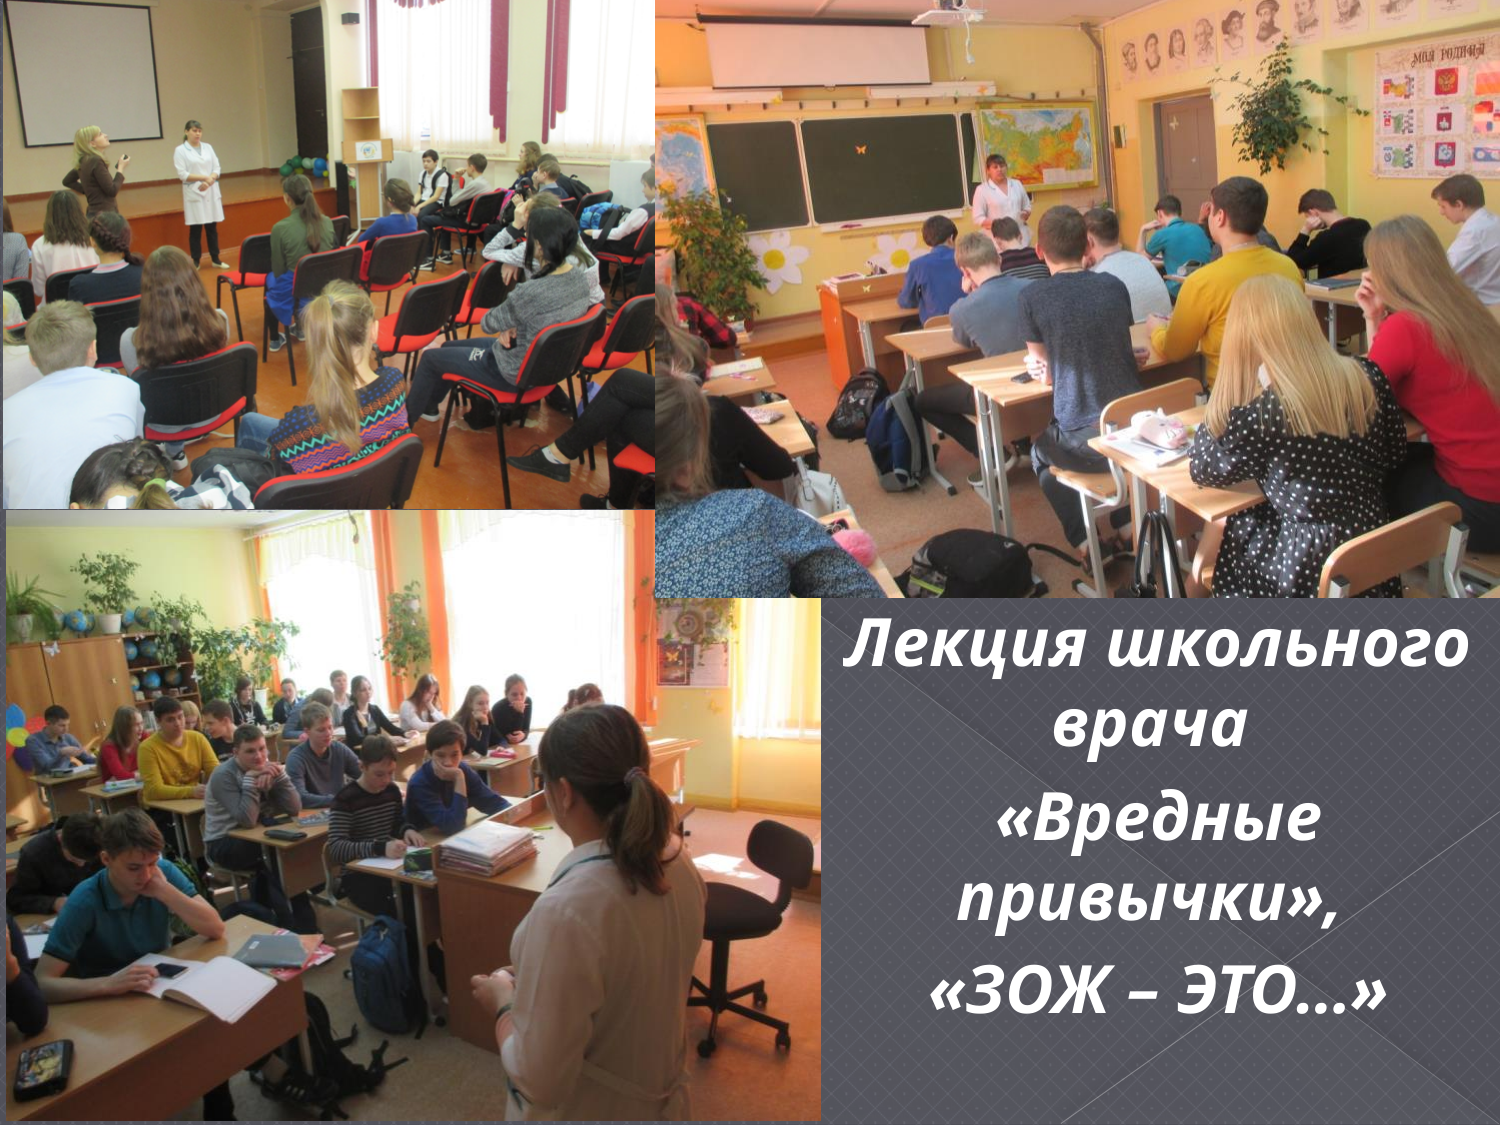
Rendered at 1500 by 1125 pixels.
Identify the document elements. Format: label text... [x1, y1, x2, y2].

list Лекция школьного врача «Вредные привычки», «ЗОЖ – ЭТО…» [826, 598, 1499, 1112]
picture [3, 0, 1500, 1122]
